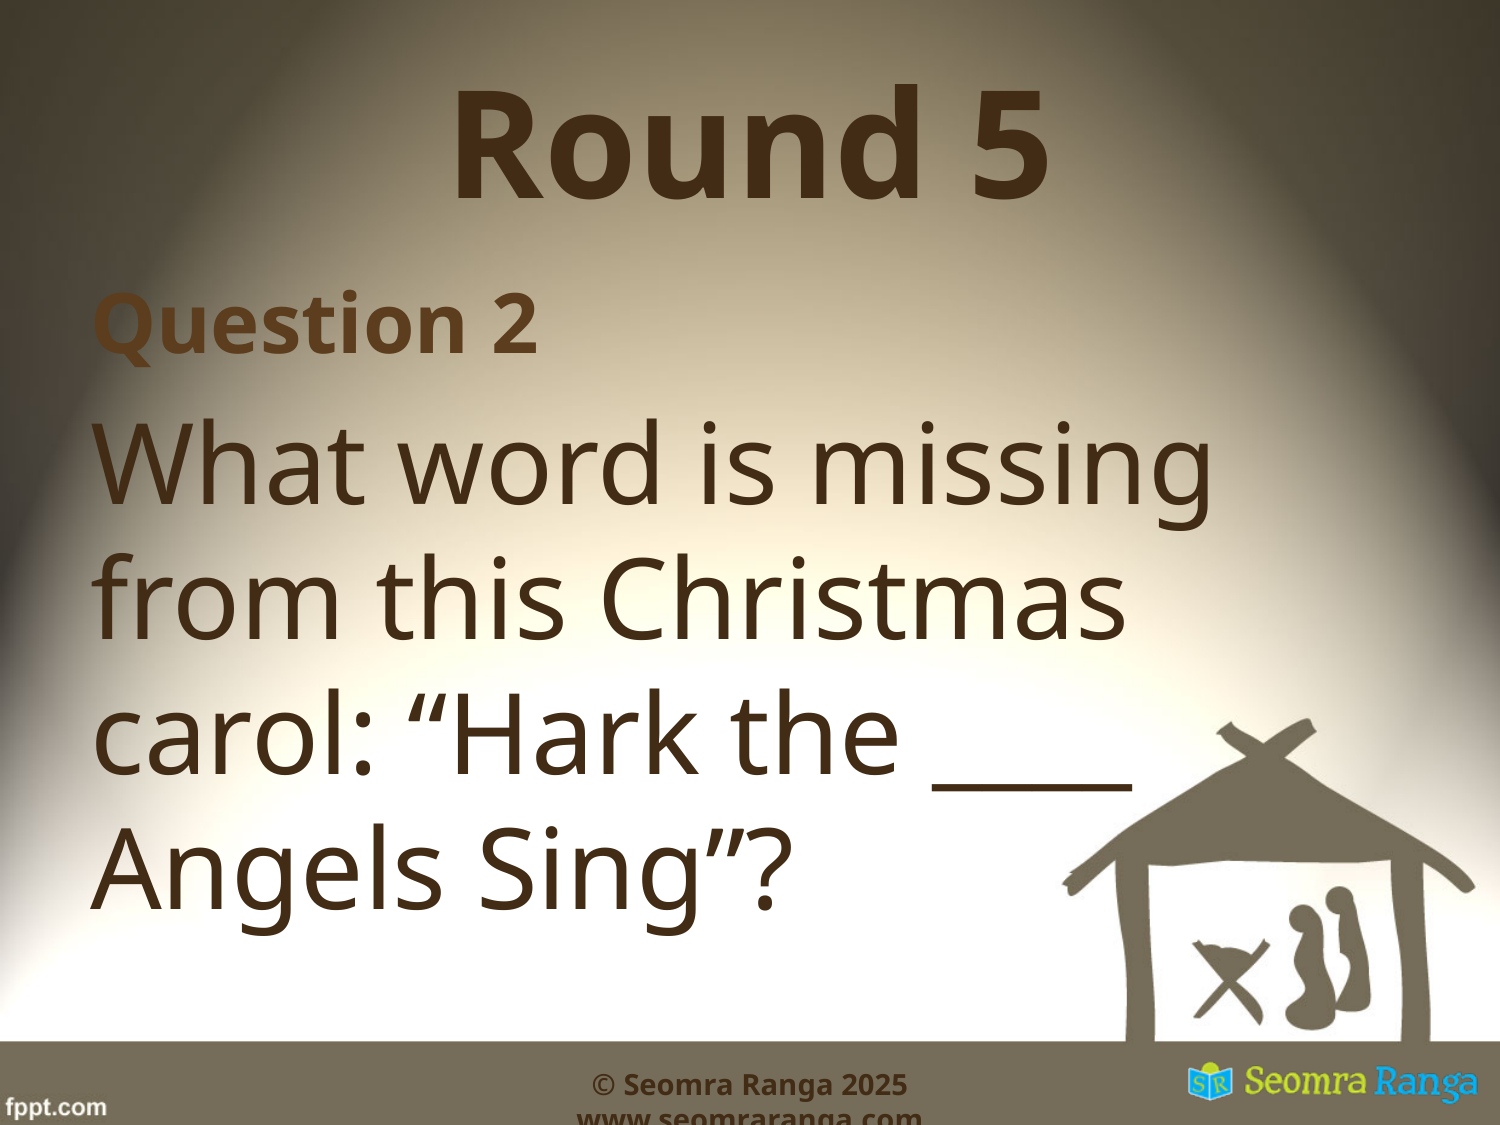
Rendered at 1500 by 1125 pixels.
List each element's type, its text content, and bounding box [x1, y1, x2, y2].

text_box © Seomra Ranga 2025 www.seomraranga.com [401, 1058, 1099, 1125]
picture [0, 0, 1500, 1125]
list Question 2 What word is missing from this Christmas carol: “Hark the ____ Angels Sing”? [75, 262, 1425, 1005]
title Round 5 [75, 45, 1425, 233]
